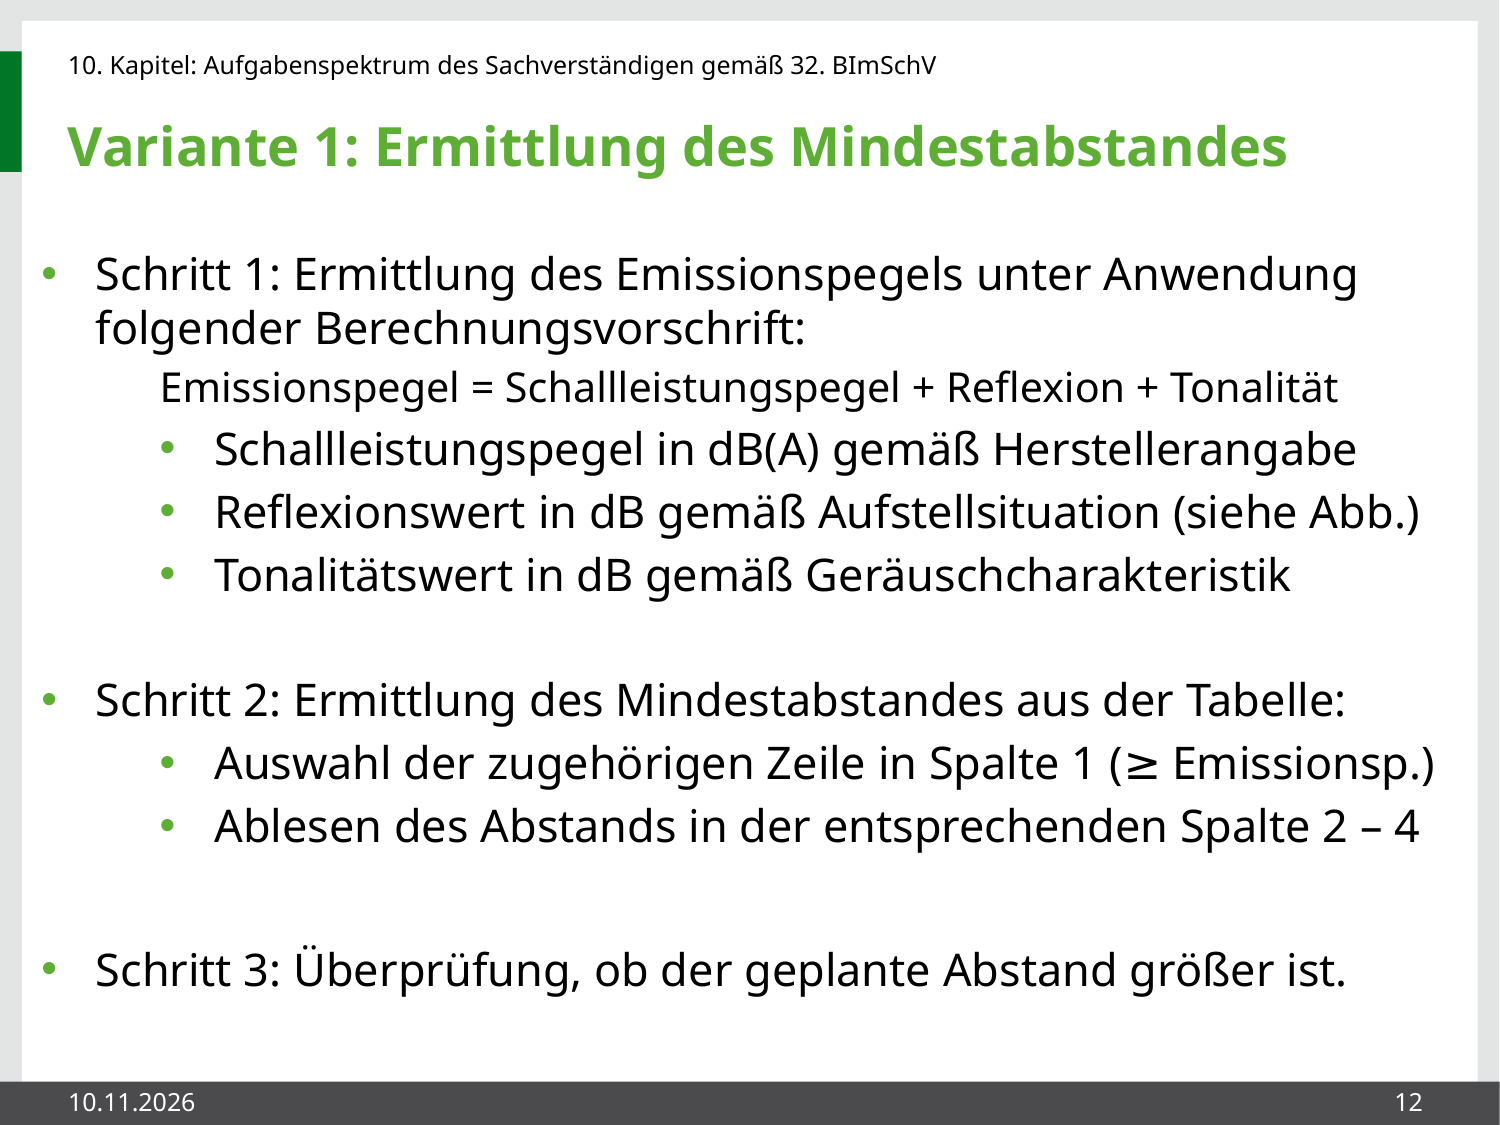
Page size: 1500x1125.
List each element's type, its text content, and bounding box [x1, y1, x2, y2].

list Schritt 1: Ermittlung des Emissionspegels unter Anwendung folgender Berechnungsvorschrift: Emissionspegel = Schallleistungspegel + Reflexion + Tonalität Schallleistungspegel in dB(A) gemäß Herstellerangabe Reflexionswert in dB gemäß Aufstellsituation (siehe Abb.) Tonalitätswert in dB gemäß Geräuschcharakteristik Schritt 2: Ermittlung des Mindestabstandes aus der Tabelle: Auswahl der zugehörigen Zeile in Spalte 1 (≥ Emissionsp.) Ablesen des Abstands in der entsprechenden Spalte 2 – 4 Schritt 3: Überprüfung, ob der geplante Abstand größer ist. [41, 245, 1459, 1047]
title Variante 1: Ermittlung des Mindestabstandes [67, 77, 1427, 178]
slide_number 12 [1331, 1082, 1423, 1125]
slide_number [68, 1082, 231, 1125]
